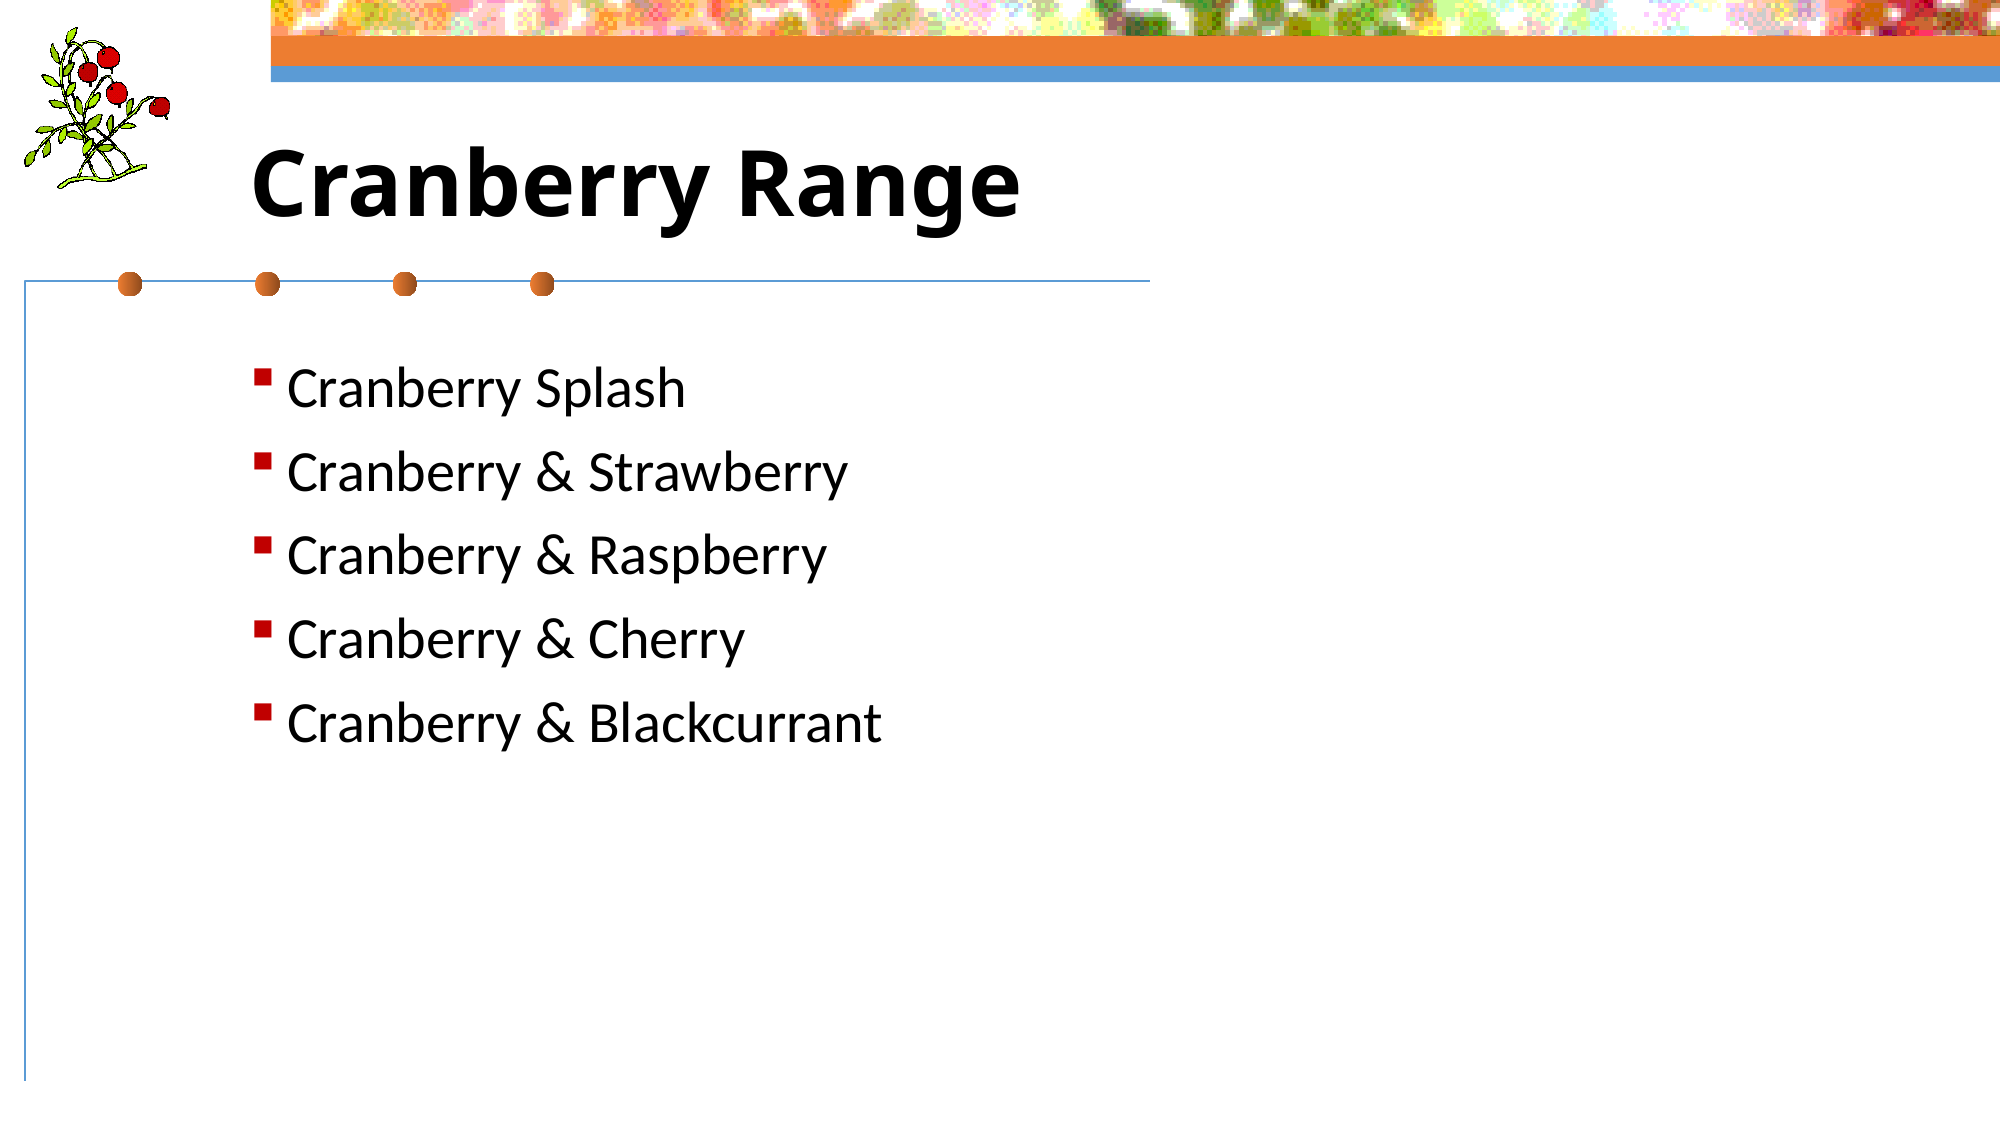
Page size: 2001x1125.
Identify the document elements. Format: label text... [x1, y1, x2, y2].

picture [270, 0, 2000, 36]
picture [24, 27, 170, 189]
list Cranberry Splash Cranberry & Strawberry Cranberry & Raspberry Cranberry & Cherry Cranberry & Blackcurrant [234, 349, 1863, 1014]
title Cranberry Range [234, 78, 1960, 296]
